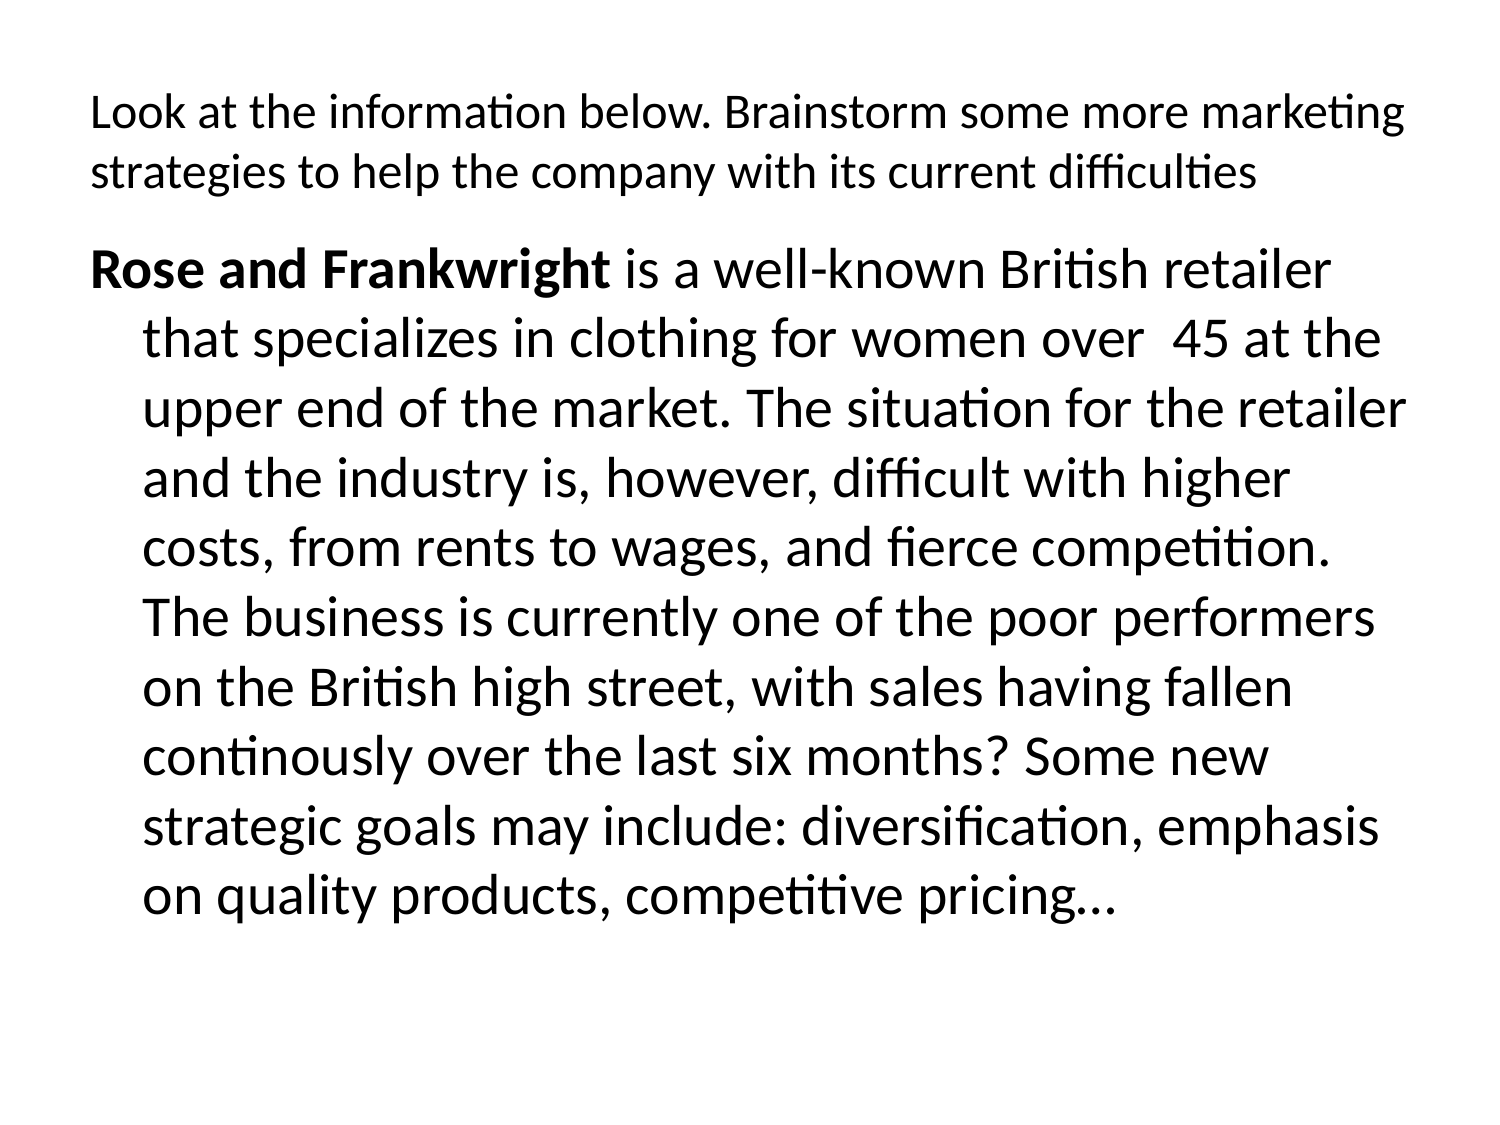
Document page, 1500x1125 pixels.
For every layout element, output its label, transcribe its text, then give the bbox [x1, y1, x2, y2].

title Look at the information below. Brainstorm some more marketing strategies to help the company with its current difficulties [75, 45, 1425, 222]
list Rose and Frankwright is a well-known British retailer that specializes in clothing for women over 45 at the upper end of the market. The situation for the retailer and the industry is, however, difficult with higher costs, from rents to wages, and fierce competition. The business is currently one of the poor performers on the British high street, with sales having fallen continously over the last six months? Some new strategic goals may include: diversification, emphasis on quality products, competitive pricing… [75, 222, 1425, 1005]
